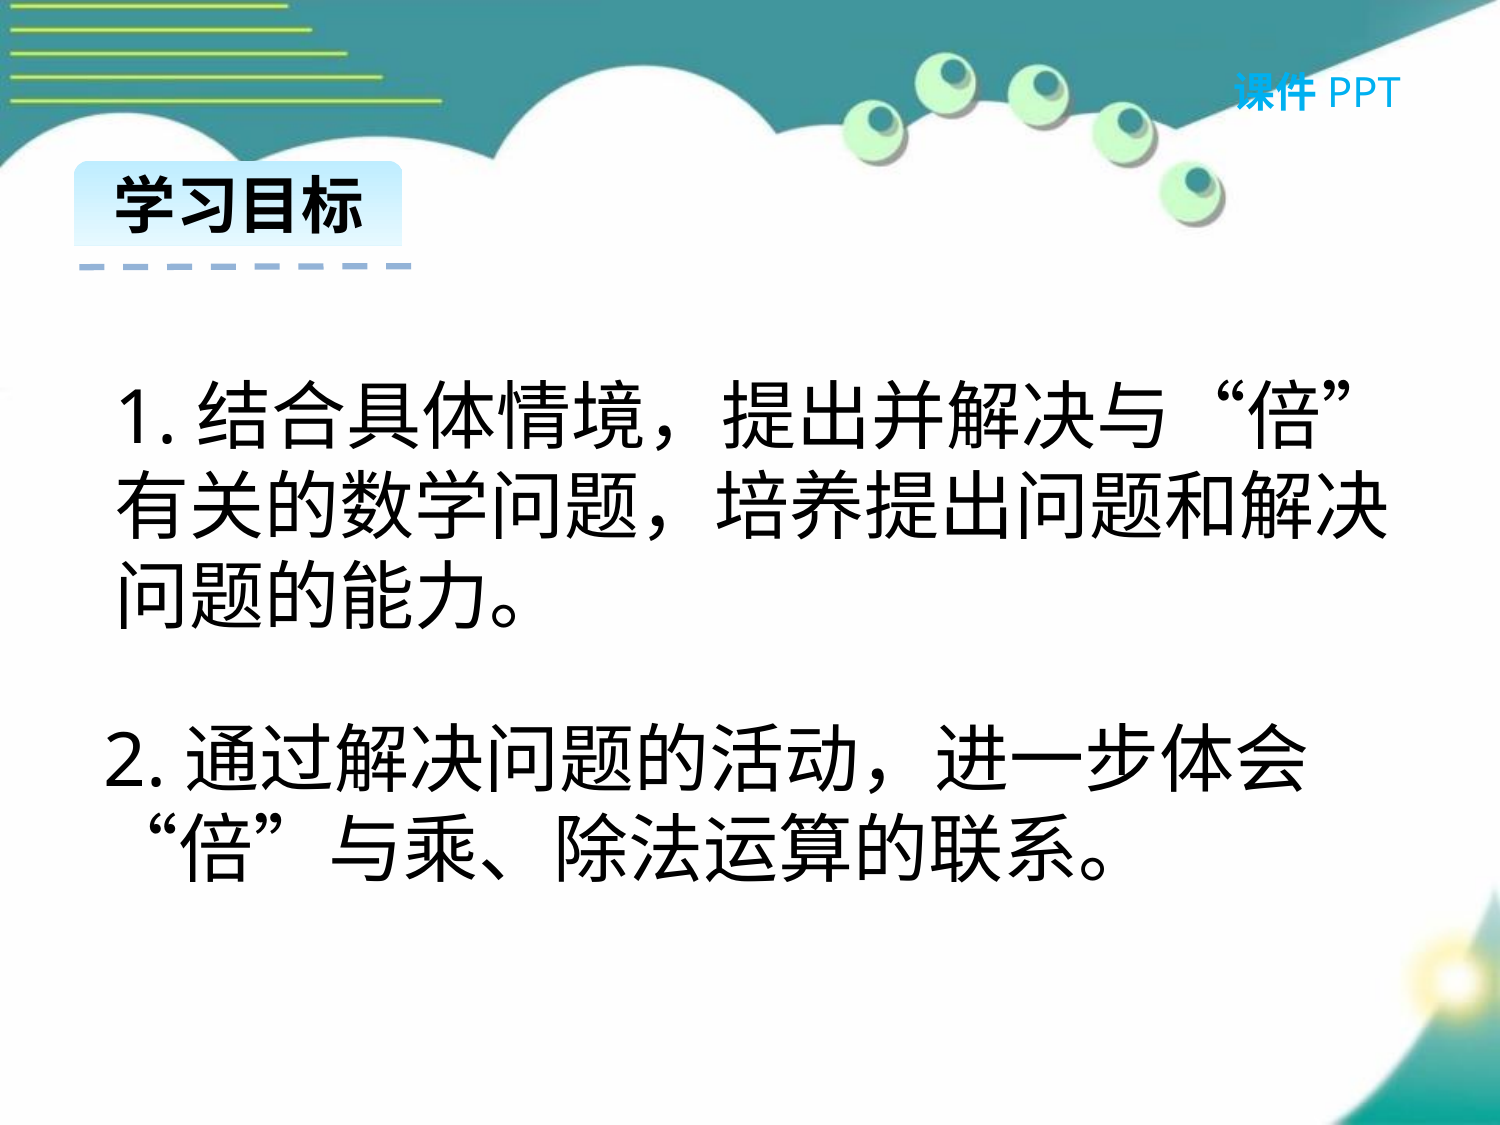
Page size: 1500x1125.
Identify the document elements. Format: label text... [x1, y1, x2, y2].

picture [0, 0, 1500, 1125]
text_box 2.通过解决问题的活动，进一步体会“倍”与乘、除法运算的联系。 [88, 704, 1329, 899]
text_box 学习目标 [74, 160, 403, 246]
text_box 1.结合具体情境，提出并解决与“倍”有关的数学问题，培养提出问题和解决问题的能力。 [100, 361, 1450, 647]
text_box 课件PPT [1218, 58, 1418, 124]
